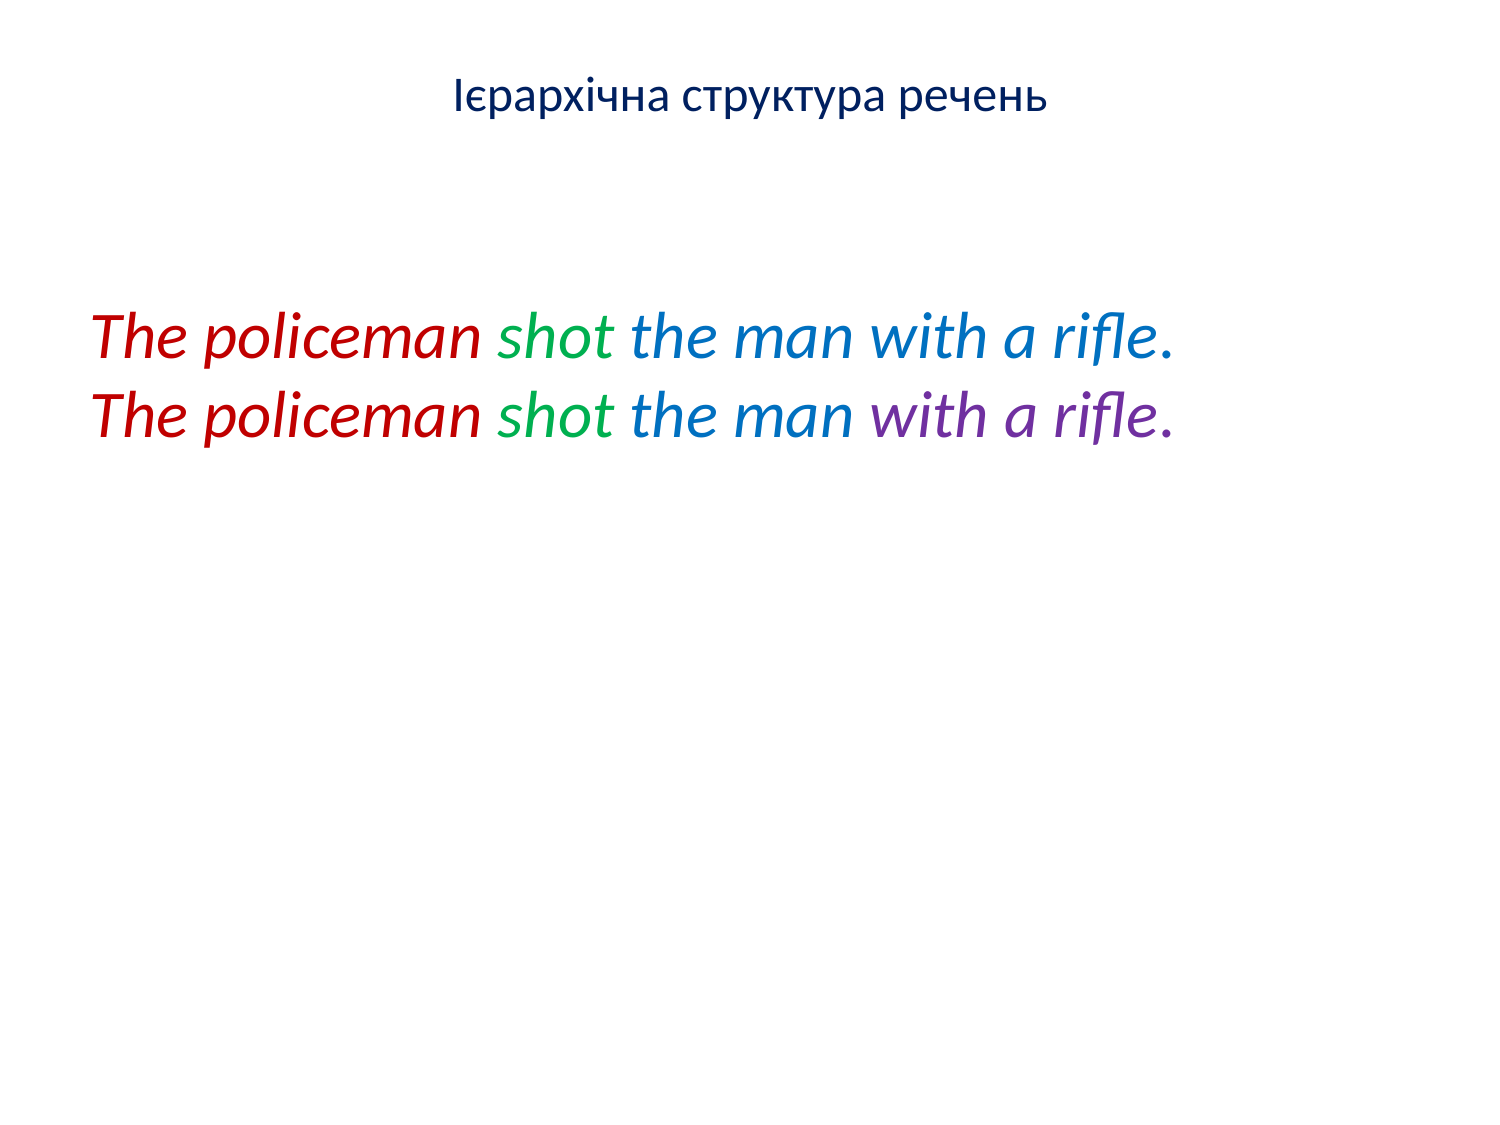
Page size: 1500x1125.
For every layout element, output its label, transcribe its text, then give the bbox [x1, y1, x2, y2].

text_box Ієрархічна структура речень [75, 45, 1425, 138]
text_box The policeman shot the man with a rifle. The policeman shot the man with a rifle. [75, 148, 1425, 1005]
